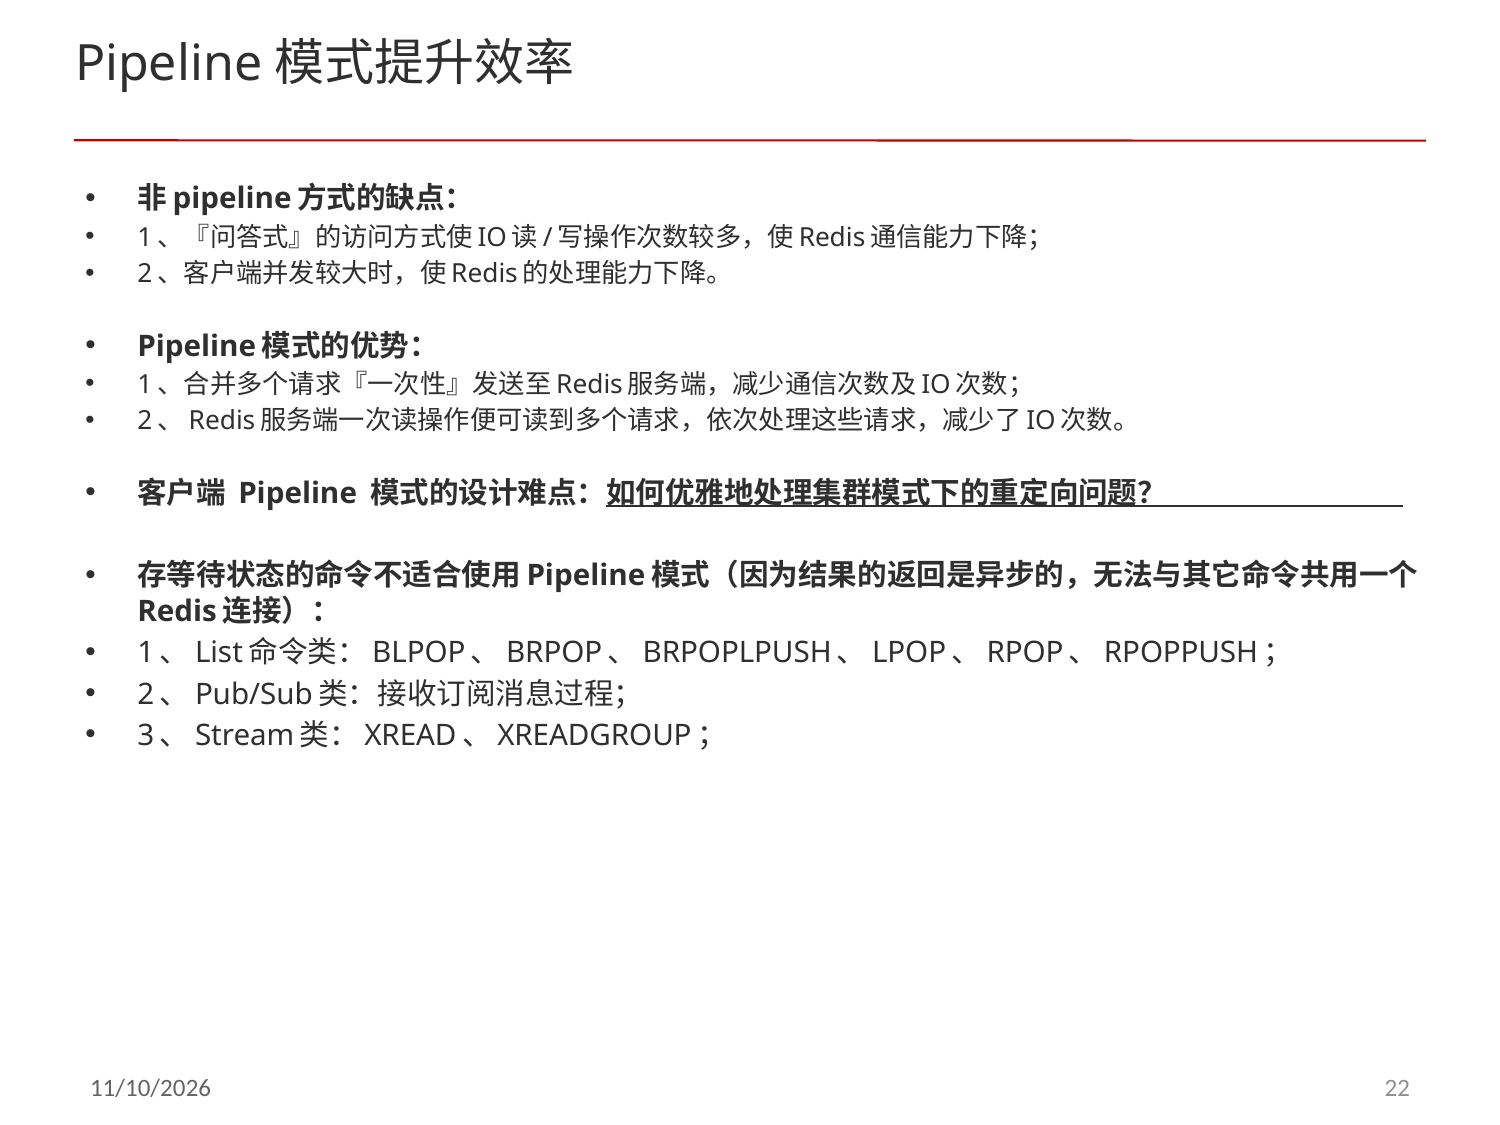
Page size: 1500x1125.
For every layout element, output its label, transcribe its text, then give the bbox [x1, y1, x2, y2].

title Pipeline模式提升效率 [75, 30, 1235, 136]
list 非pipeline方式的缺点： 1、『问答式』的访问方式使IO读/写操作次数较多，使Redis通信能力下降； 2、客户端并发较大时，使Redis的处理能力下降。 Pipeline模式的优势： 1、合并多个请求『一次性』发送至Redis服务端，减少通信次数及IO次数； 2、Redis服务端一次读操作便可读到多个请求，依次处理这些请求，减少了IO次数。 客户端 Pipeline 模式的设计难点：如何优雅地处理集群模式下的重定向问题？ 存等待状态的命令不适合使用Pipeline模式（因为结果的返回是异步的，无法与其它命令共用一个Redis连接）： 1、List命令类：BLPOP、BRPOP、BRPOPLPUSH、LPOP、RPOP、RPOPPUSH； 2、Pub/Sub类：接收订阅消息过程； 3、Stream类：XREAD、XREADGROUP； [70, 171, 1447, 764]
